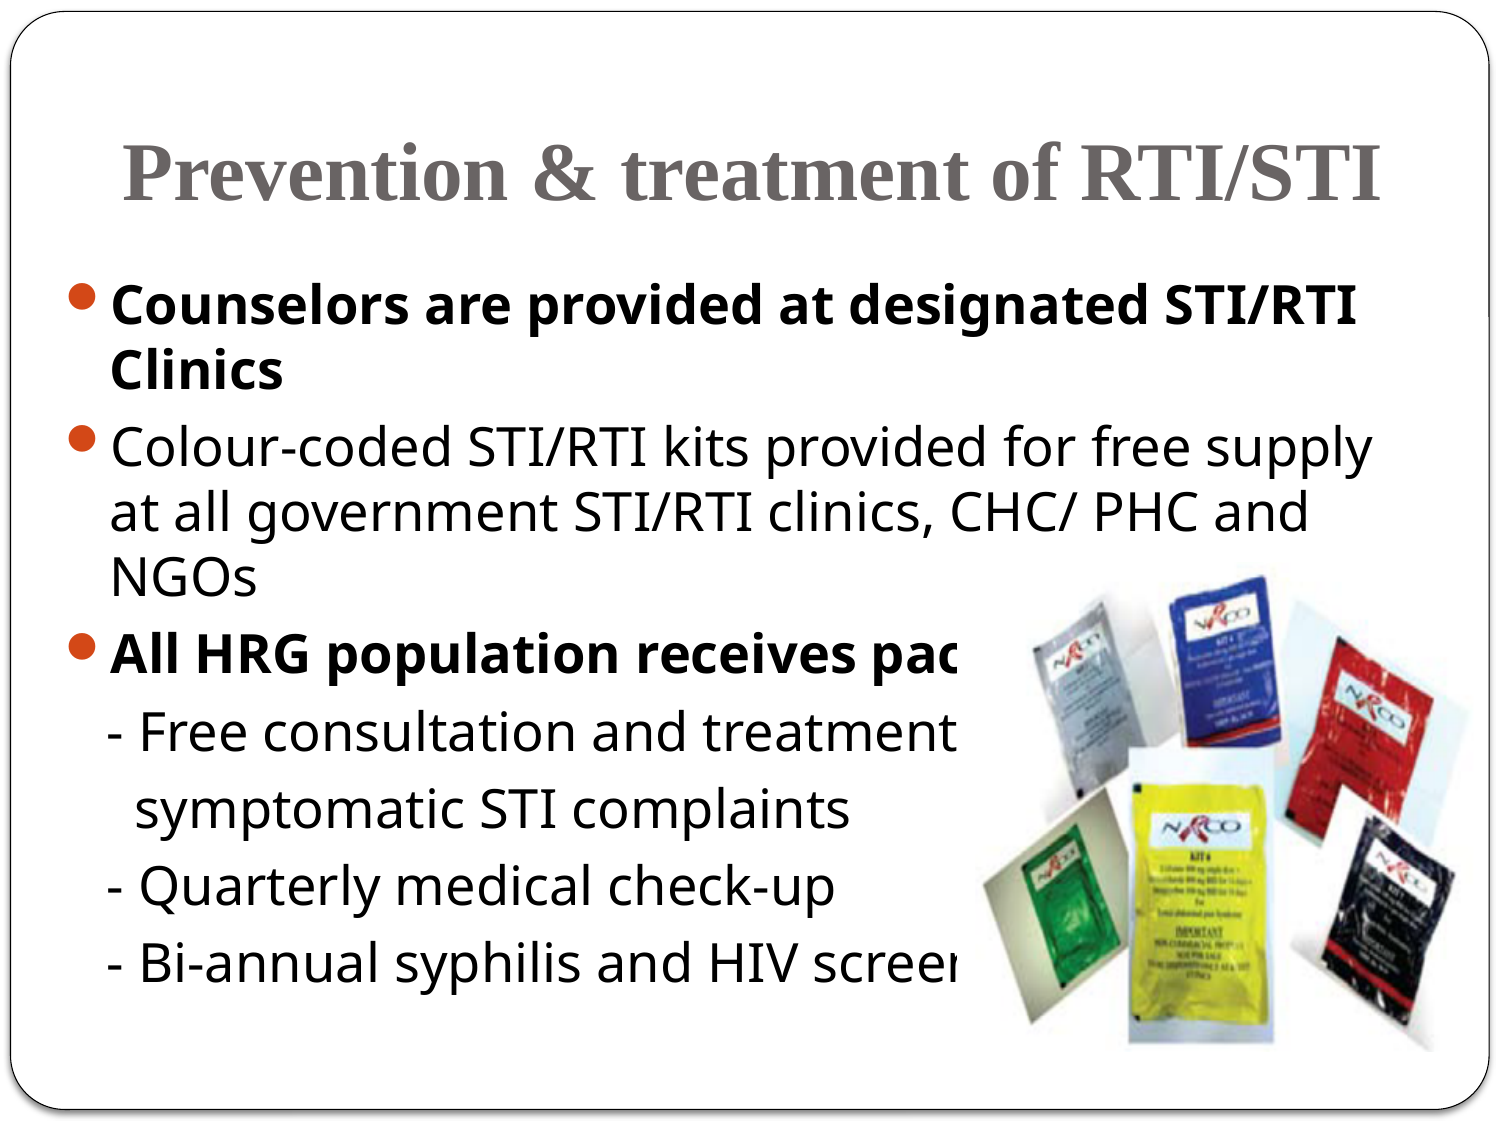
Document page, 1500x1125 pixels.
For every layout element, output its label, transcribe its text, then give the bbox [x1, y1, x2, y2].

title Prevention & treatment of RTI/STI [42, 45, 1465, 233]
list Counselors are provided at designated STI/RTI Clinics Colour-coded STI/RTI kits provided for free supply at all government STI/RTI clinics, CHC/ PHC and NGOs All HRG population receives packages of - Free consultation and treatment for their symptomatic STI complaints - Quarterly medical check-up - Bi-annual syphilis and HIV screening [50, 262, 1425, 1088]
picture [957, 562, 1476, 1052]
